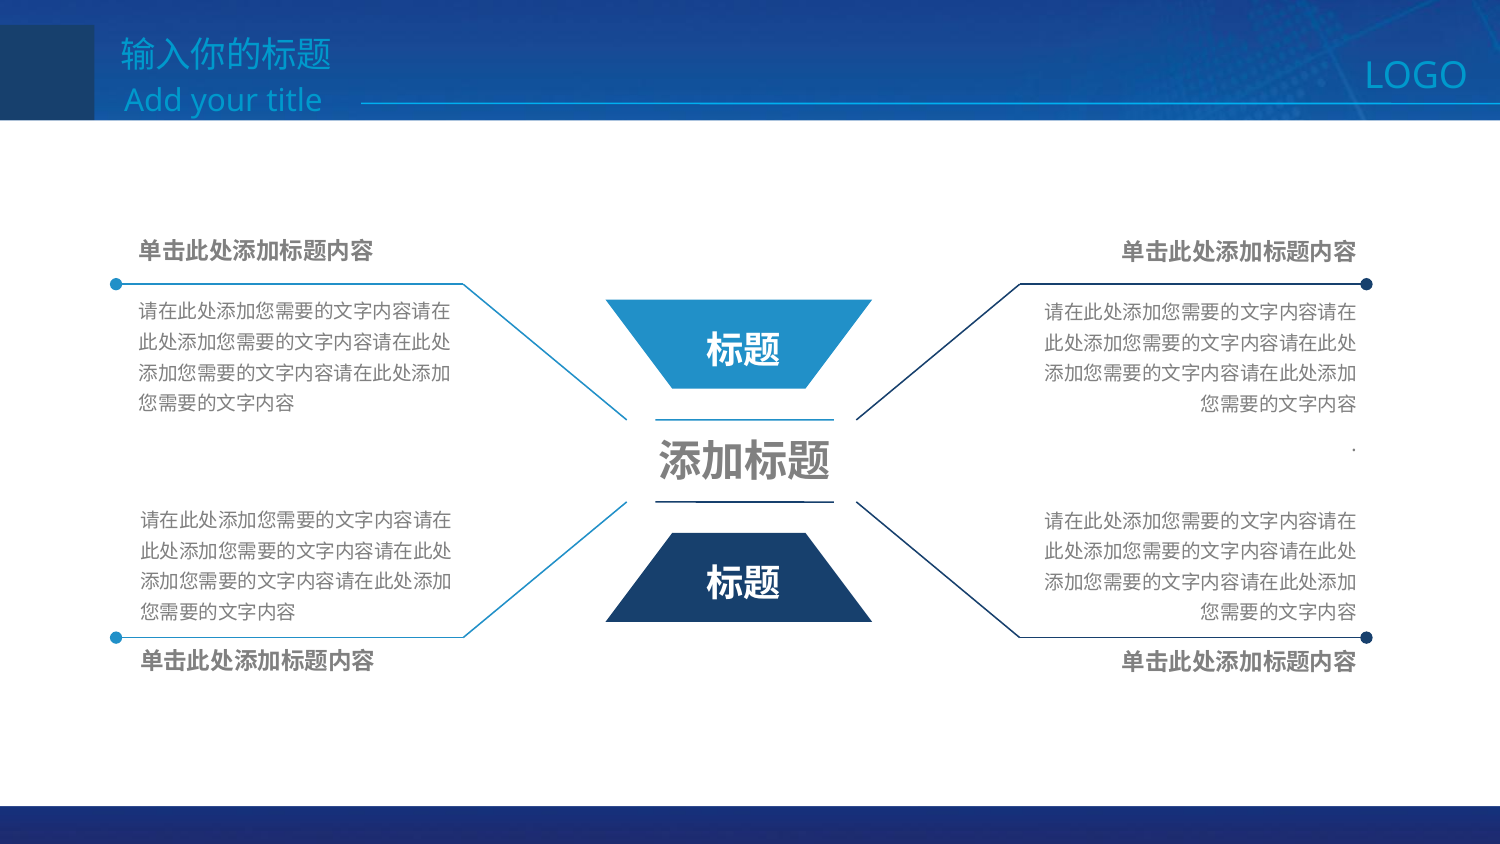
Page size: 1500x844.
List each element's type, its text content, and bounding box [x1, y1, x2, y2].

picture [0, 807, 1500, 844]
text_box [856, 283, 1367, 638]
text_box 单击此处添加标题内容 [128, 647, 526, 680]
text_box 单击此处添加标题内容 [971, 231, 1368, 284]
text_box 添加标题 [647, 428, 842, 492]
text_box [605, 532, 873, 623]
text_box 单击此处添加标题内容 [127, 230, 525, 270]
text_box 单击此处添加标题内容 [971, 645, 1368, 709]
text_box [605, 299, 873, 389]
picture [0, 0, 1500, 120]
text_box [115, 283, 627, 638]
